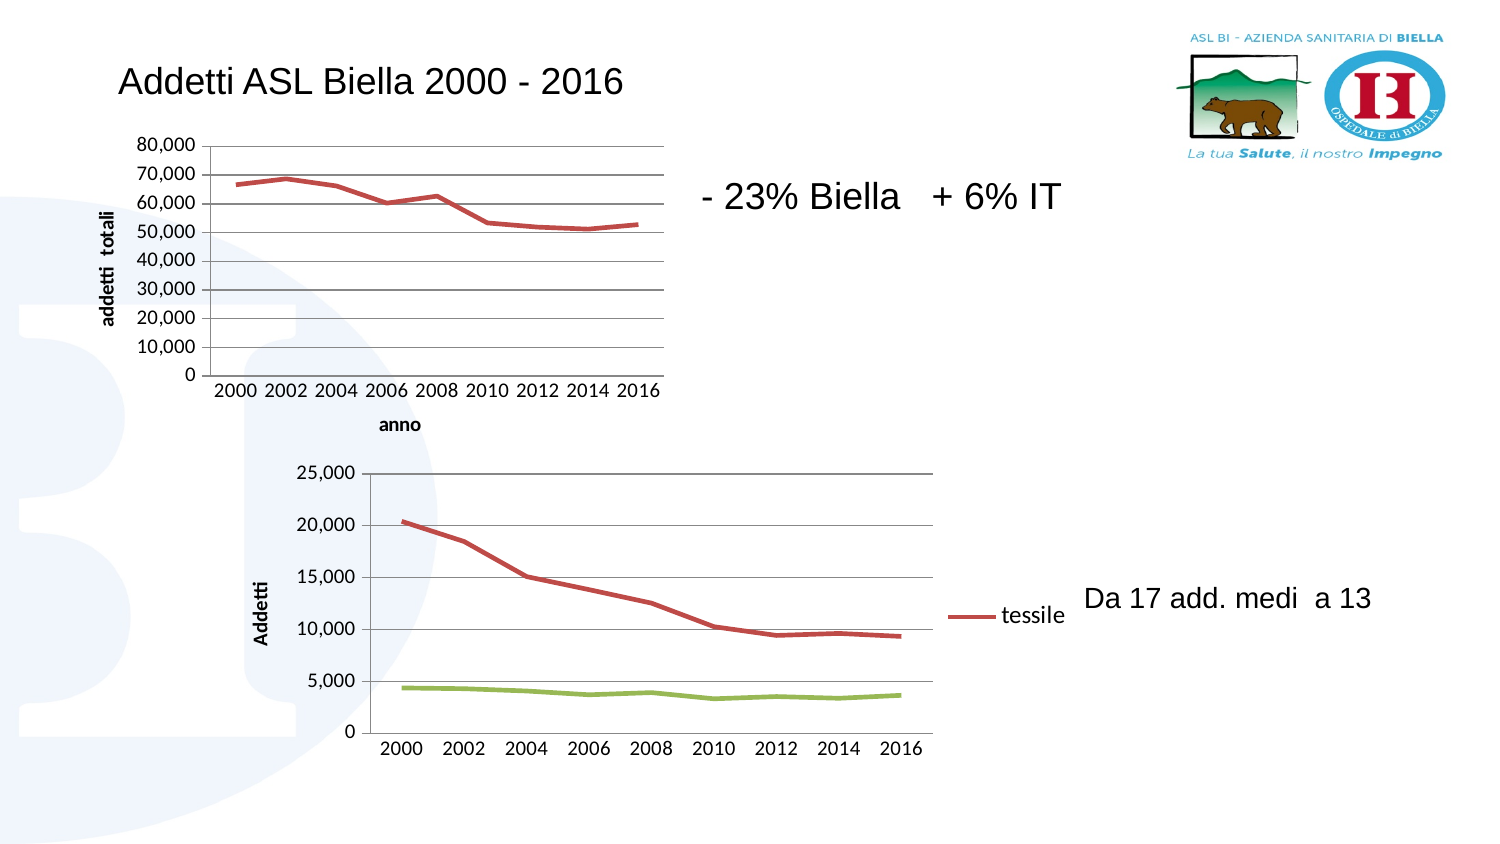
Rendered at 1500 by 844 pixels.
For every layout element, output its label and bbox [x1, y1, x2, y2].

chart [64, 129, 1093, 787]
picture [0, 0, 1500, 844]
